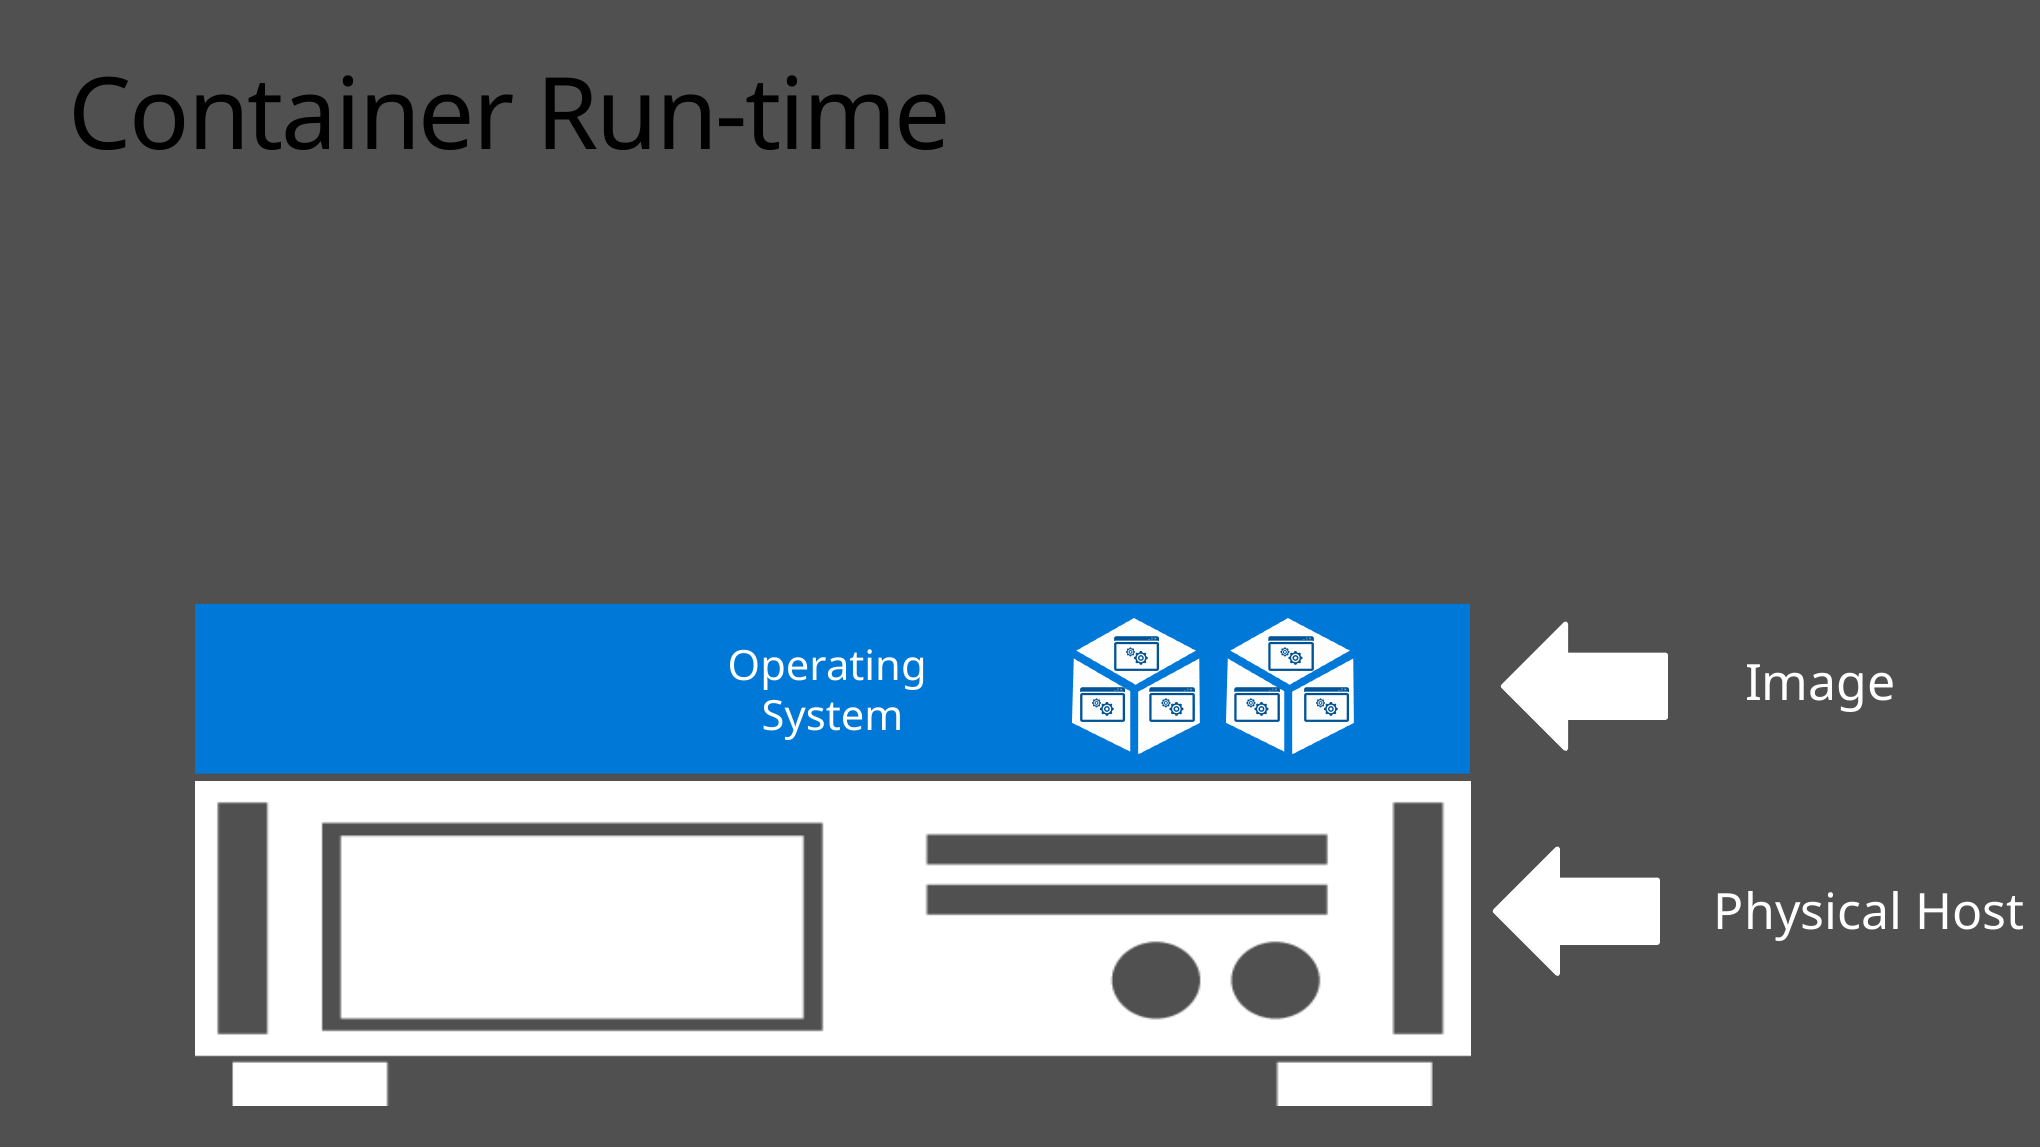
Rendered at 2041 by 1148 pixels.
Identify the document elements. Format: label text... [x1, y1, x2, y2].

text_box [1494, 847, 1659, 975]
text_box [1225, 618, 1358, 755]
text_box Image [1715, 633, 1926, 736]
text_box [1502, 622, 1667, 750]
text_box Operating System [194, 603, 1471, 774]
title Container Run-time [45, 48, 1996, 199]
picture [194, 780, 1471, 1106]
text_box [1071, 618, 1204, 755]
text_box Physical Host [1684, 862, 2041, 965]
